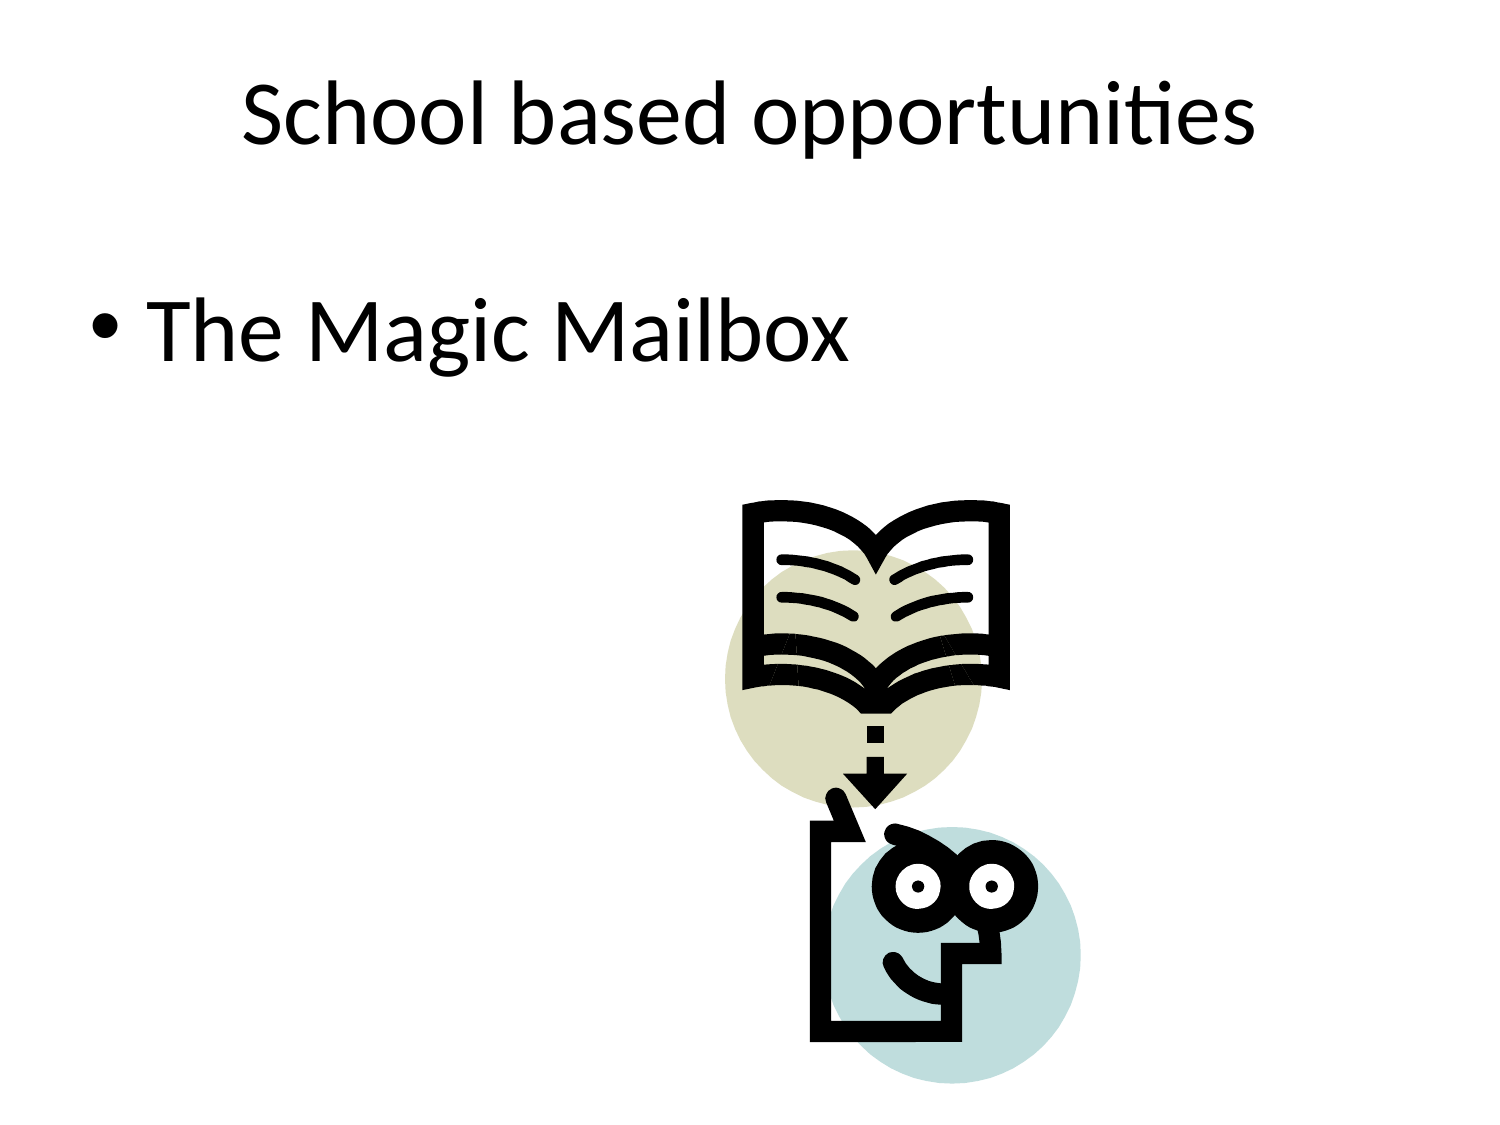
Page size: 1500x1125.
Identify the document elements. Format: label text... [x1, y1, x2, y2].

title School based opportunities [75, 45, 1425, 233]
picture [724, 499, 1081, 1084]
list The Magic Mailbox [75, 262, 1425, 1005]
